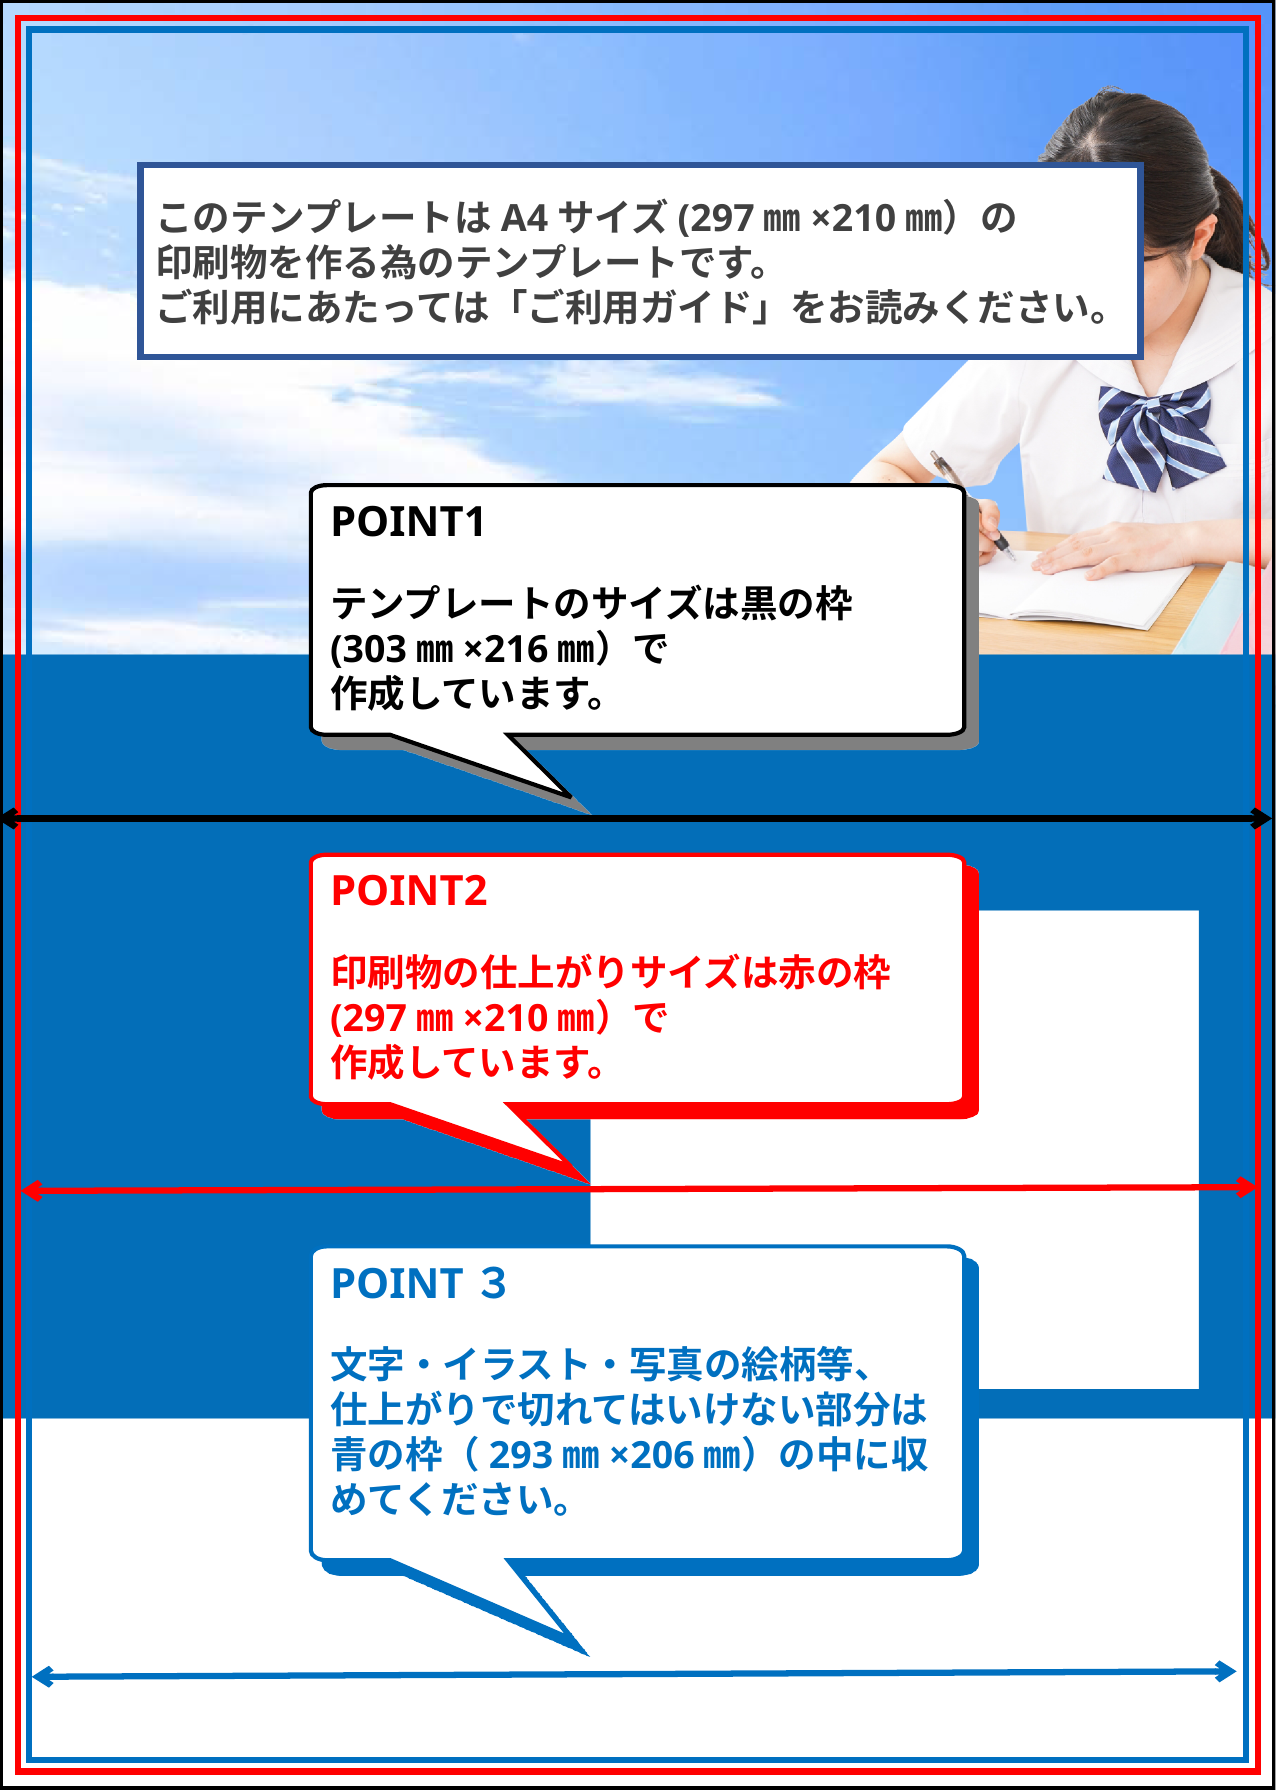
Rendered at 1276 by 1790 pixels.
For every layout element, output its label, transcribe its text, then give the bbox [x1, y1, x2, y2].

text_box [28, 1191, 1247, 1761]
text_box POINT1 テンプレートのサイズは黒の枠 (303㎜×216㎜）で 作成しています。 [310, 485, 965, 798]
text_box [17, 17, 1259, 815]
text_box POINT３ 文字・イラスト・写真の絵柄等、 仕上がりで切れてはいけない部分は 青の枠（293㎜×206㎜）の中に収めてください。 [310, 1246, 965, 1639]
text_box このテンプレートはA4サイズ(297㎜×210㎜）の 印刷物を作る為のテンプレートです。 ご利用にあたっては「ご利用ガイド」をお読みください。 [140, 164, 1142, 358]
text_box [28, 28, 1247, 815]
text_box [20, 1187, 1258, 1191]
text_box [28, 822, 1247, 1187]
text_box [0, 0, 1276, 1790]
text_box [17, 822, 1259, 1773]
text_box POINT2 印刷物の仕上がりサイズは赤の枠(297㎜×210㎜）で 作成しています。 [310, 854, 965, 1167]
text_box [31, 1671, 1237, 1677]
